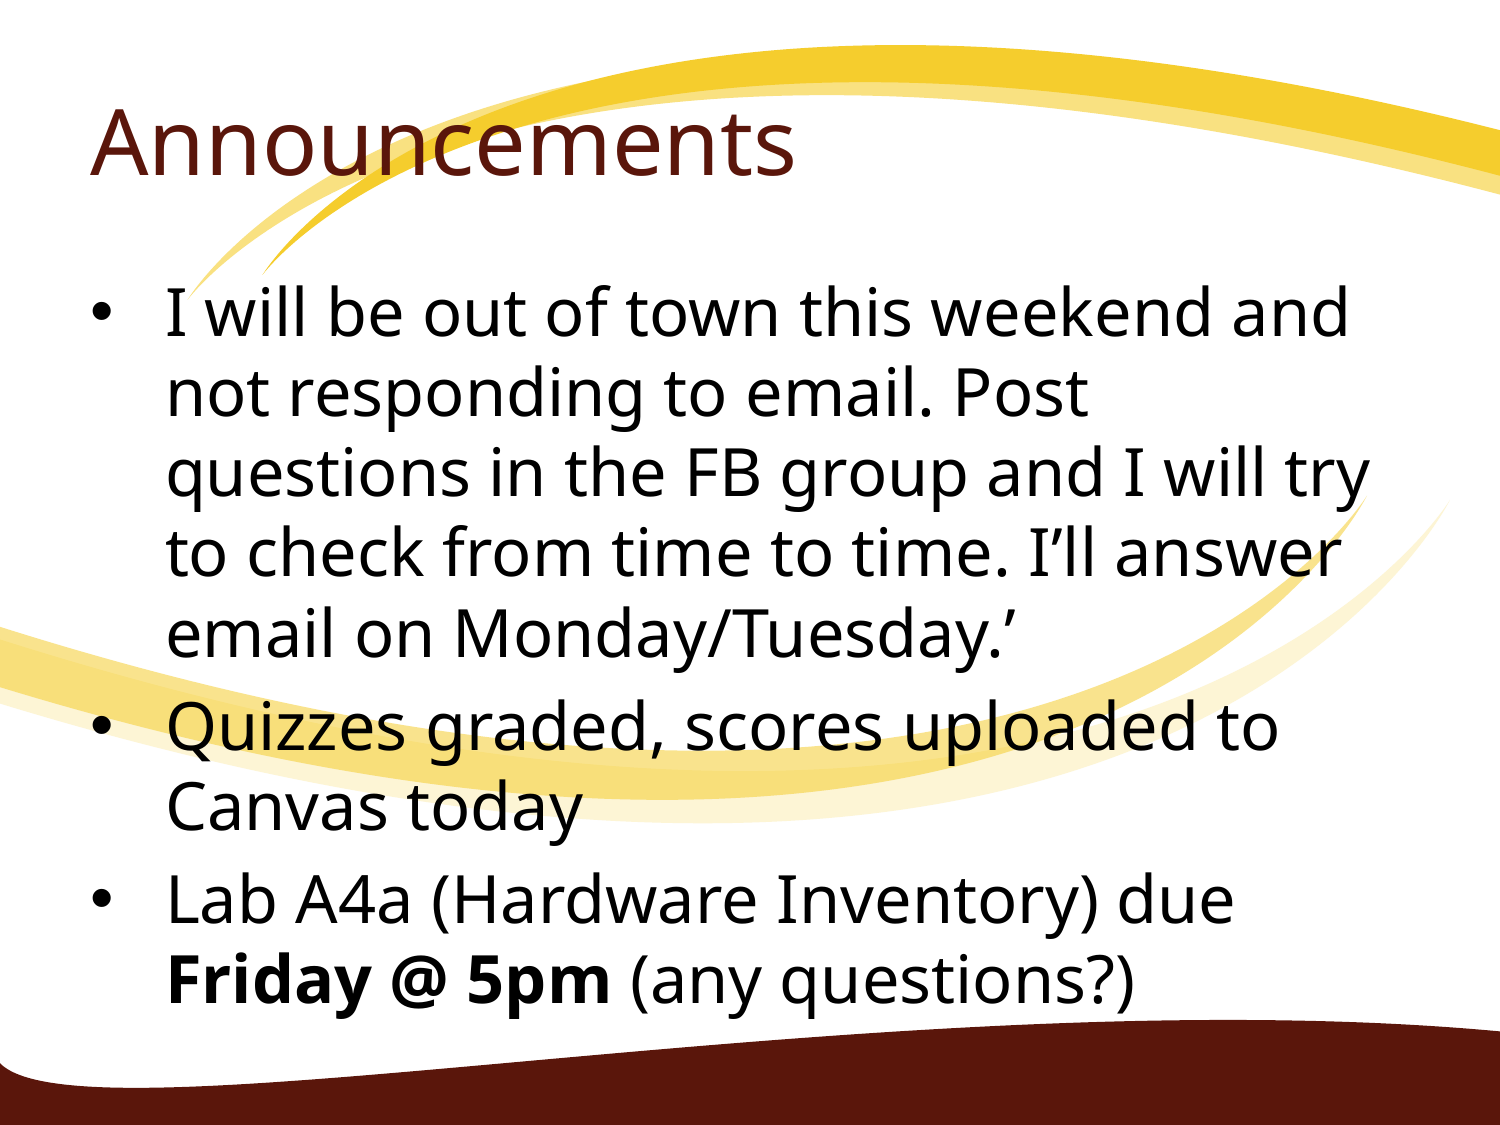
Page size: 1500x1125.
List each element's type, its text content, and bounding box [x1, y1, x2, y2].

title Announcements [75, 45, 1425, 233]
list I will be out of town this weekend and not responding to email. Post questions in the FB group and I will try to check from time to time. I’ll answer email on Monday/Tuesday.’ Quizzes graded, scores uploaded to Canvas today Lab A4a (Hardware Inventory) due Friday @ 5pm (any questions?) [75, 262, 1425, 1040]
